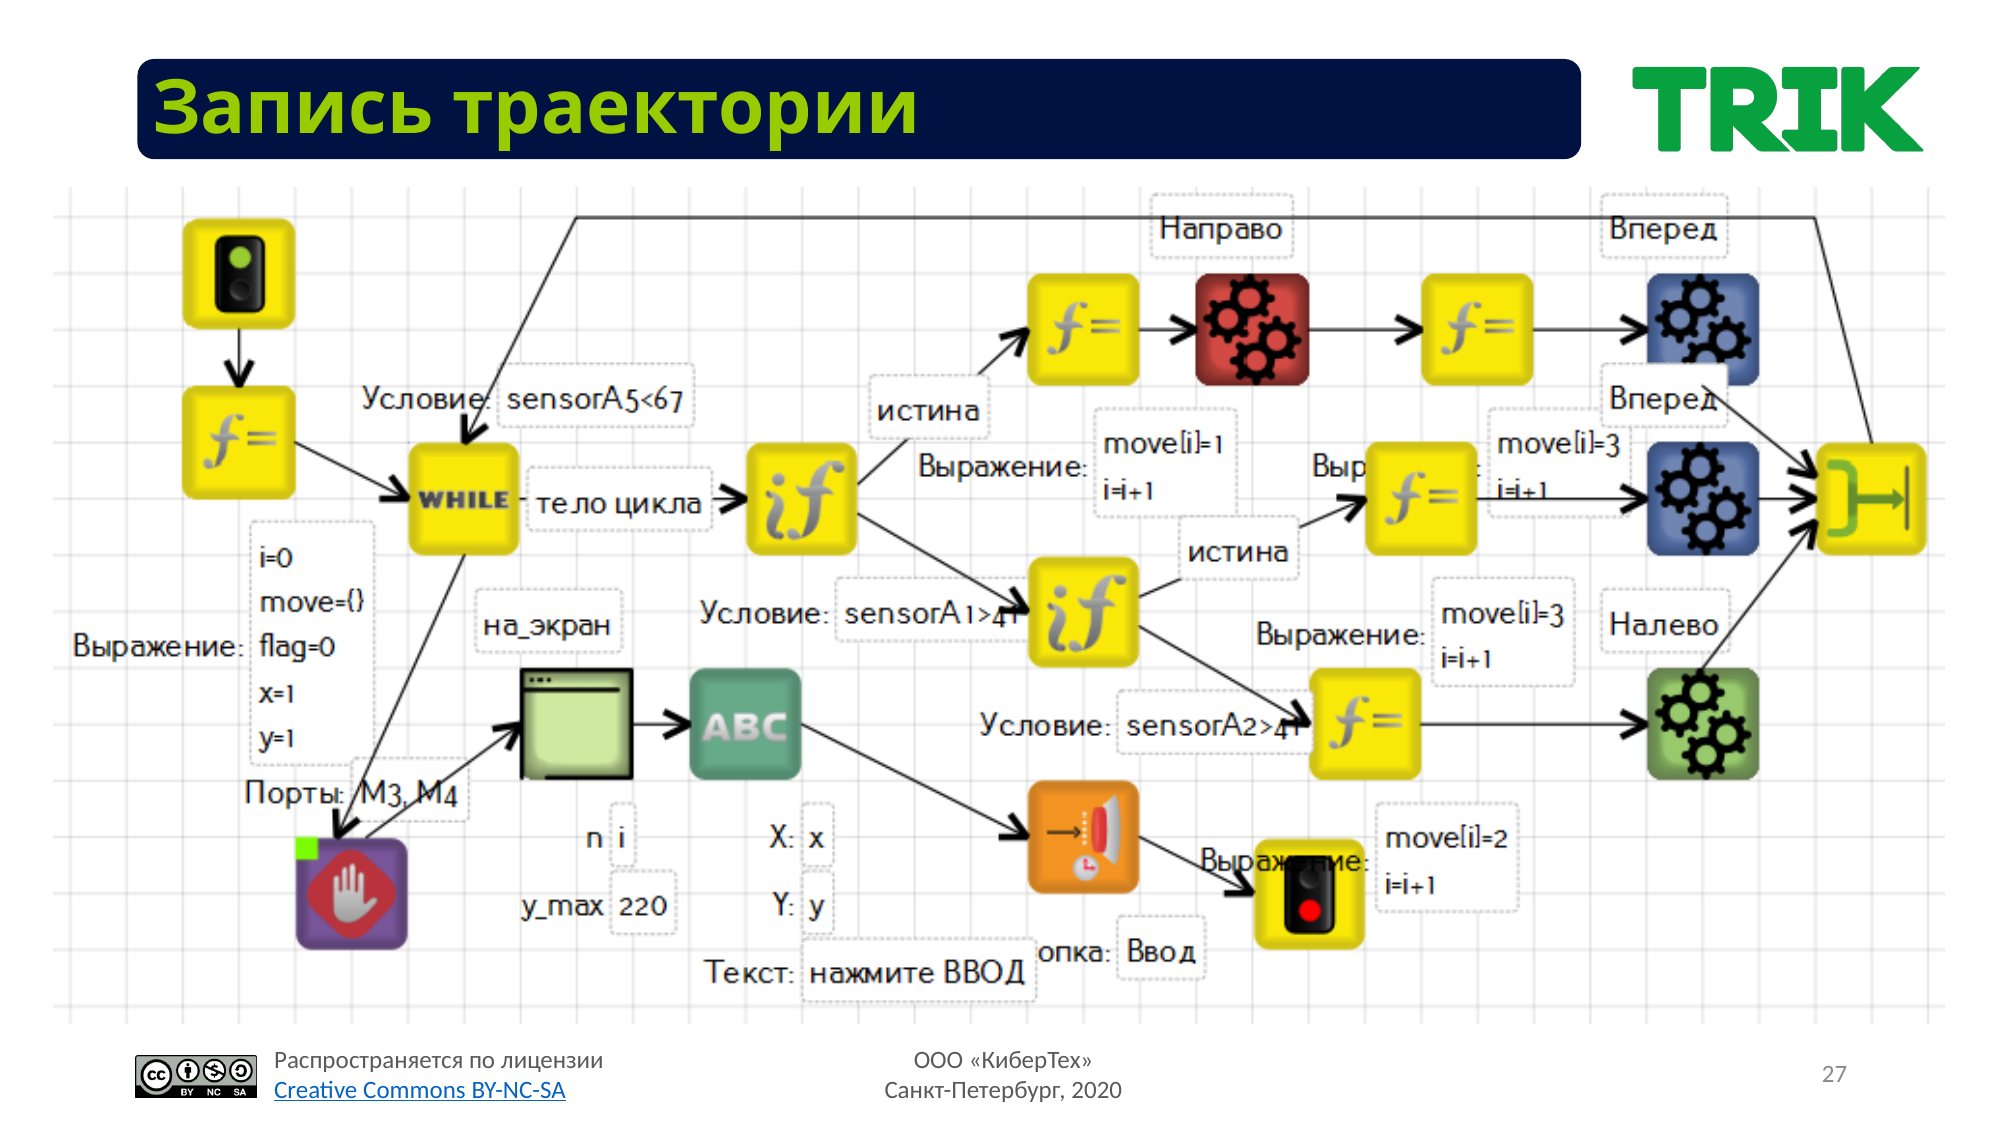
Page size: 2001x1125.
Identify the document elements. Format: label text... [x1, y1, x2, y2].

text_box Запись траектории [137, 61, 1582, 162]
picture [135, 1055, 257, 1098]
picture [1631, 64, 1924, 154]
text_box 27 [1412, 1042, 1863, 1103]
picture [53, 187, 1946, 1024]
